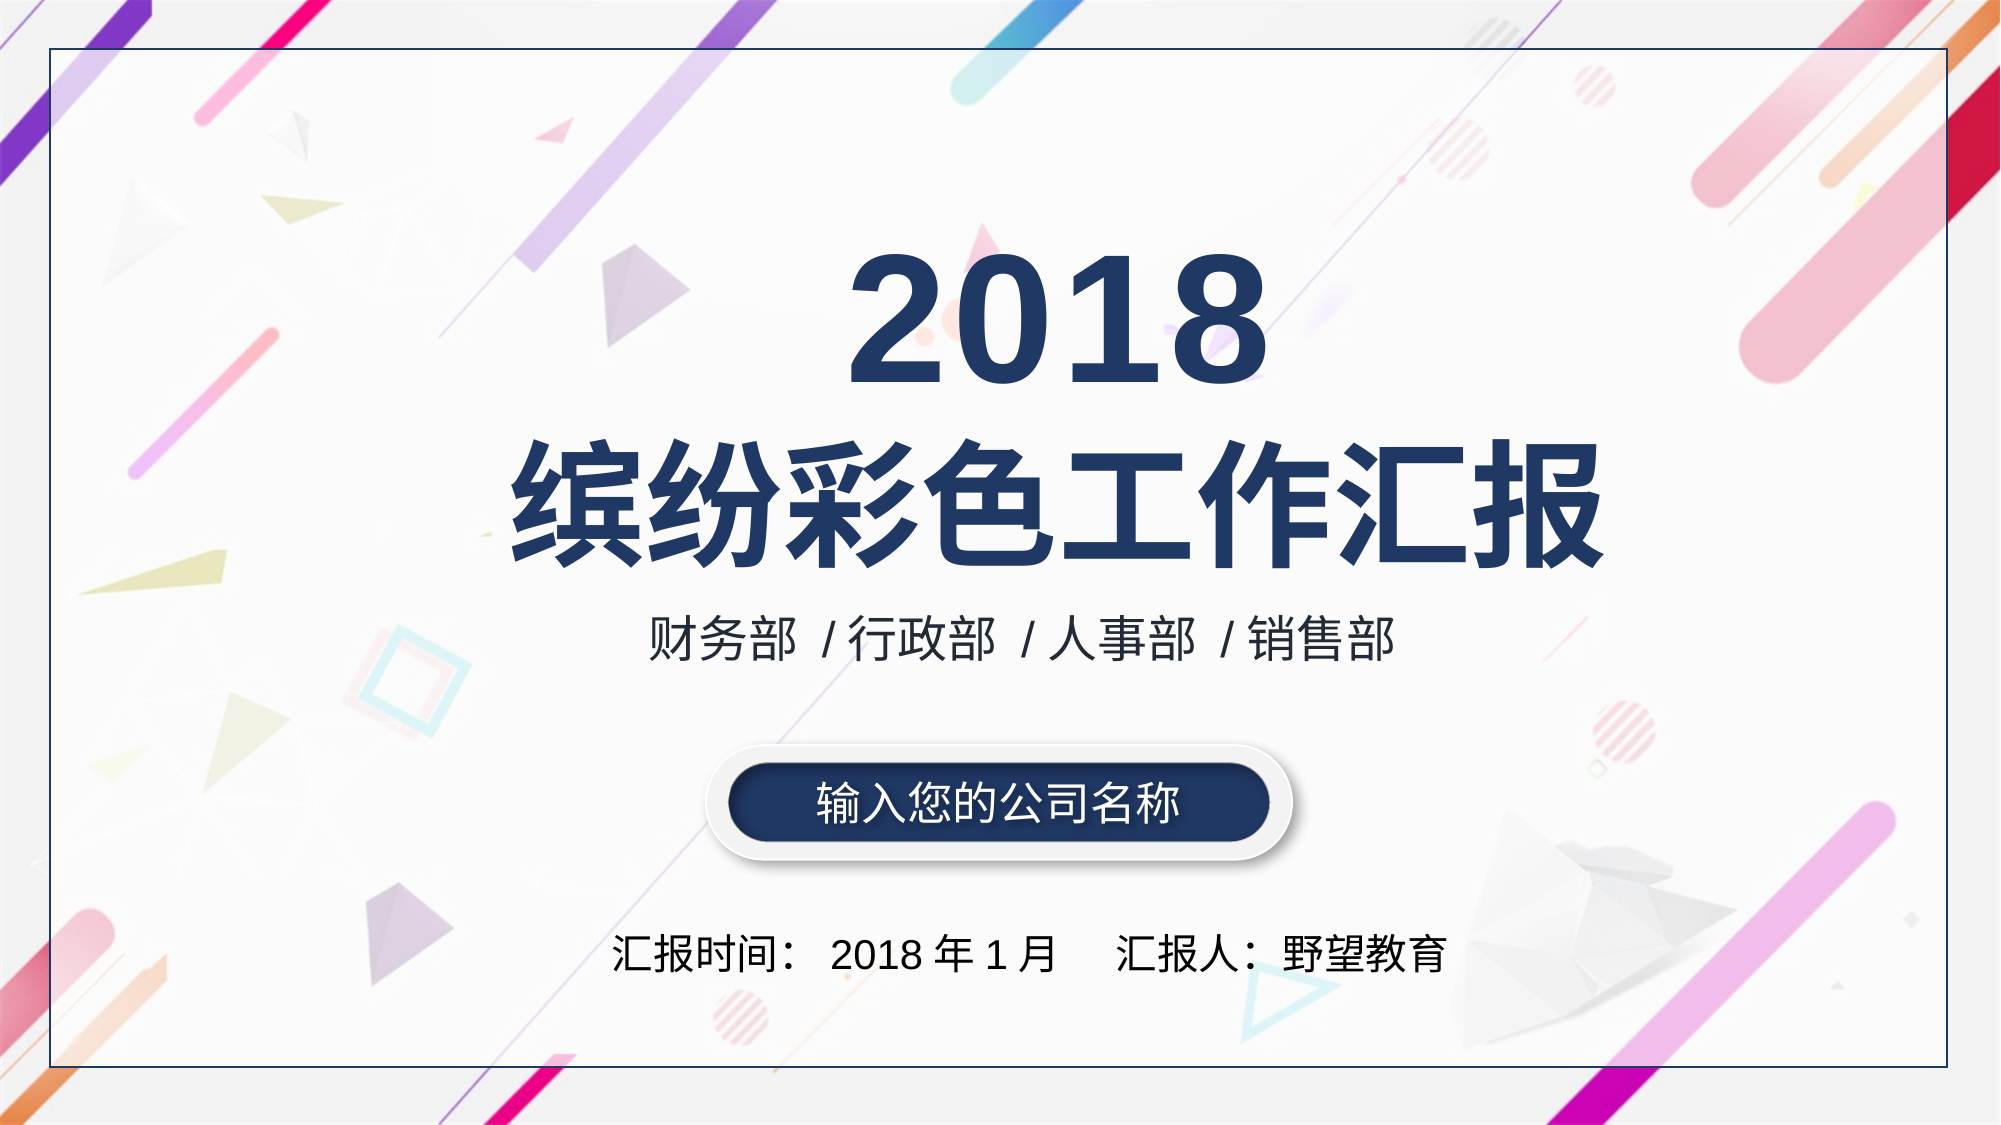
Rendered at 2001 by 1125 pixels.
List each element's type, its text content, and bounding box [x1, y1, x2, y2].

picture [0, 0, 2001, 1125]
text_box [705, 745, 1293, 860]
text_box 2018 缤纷彩色工作汇报 [349, 188, 1768, 594]
text_box [49, 48, 1948, 1068]
text_box 汇报时间：2018年1月 汇报人：野望教育 [596, 920, 1465, 986]
text_box 财务部 /行政部 /人事部 /销售部 [628, 597, 1417, 678]
